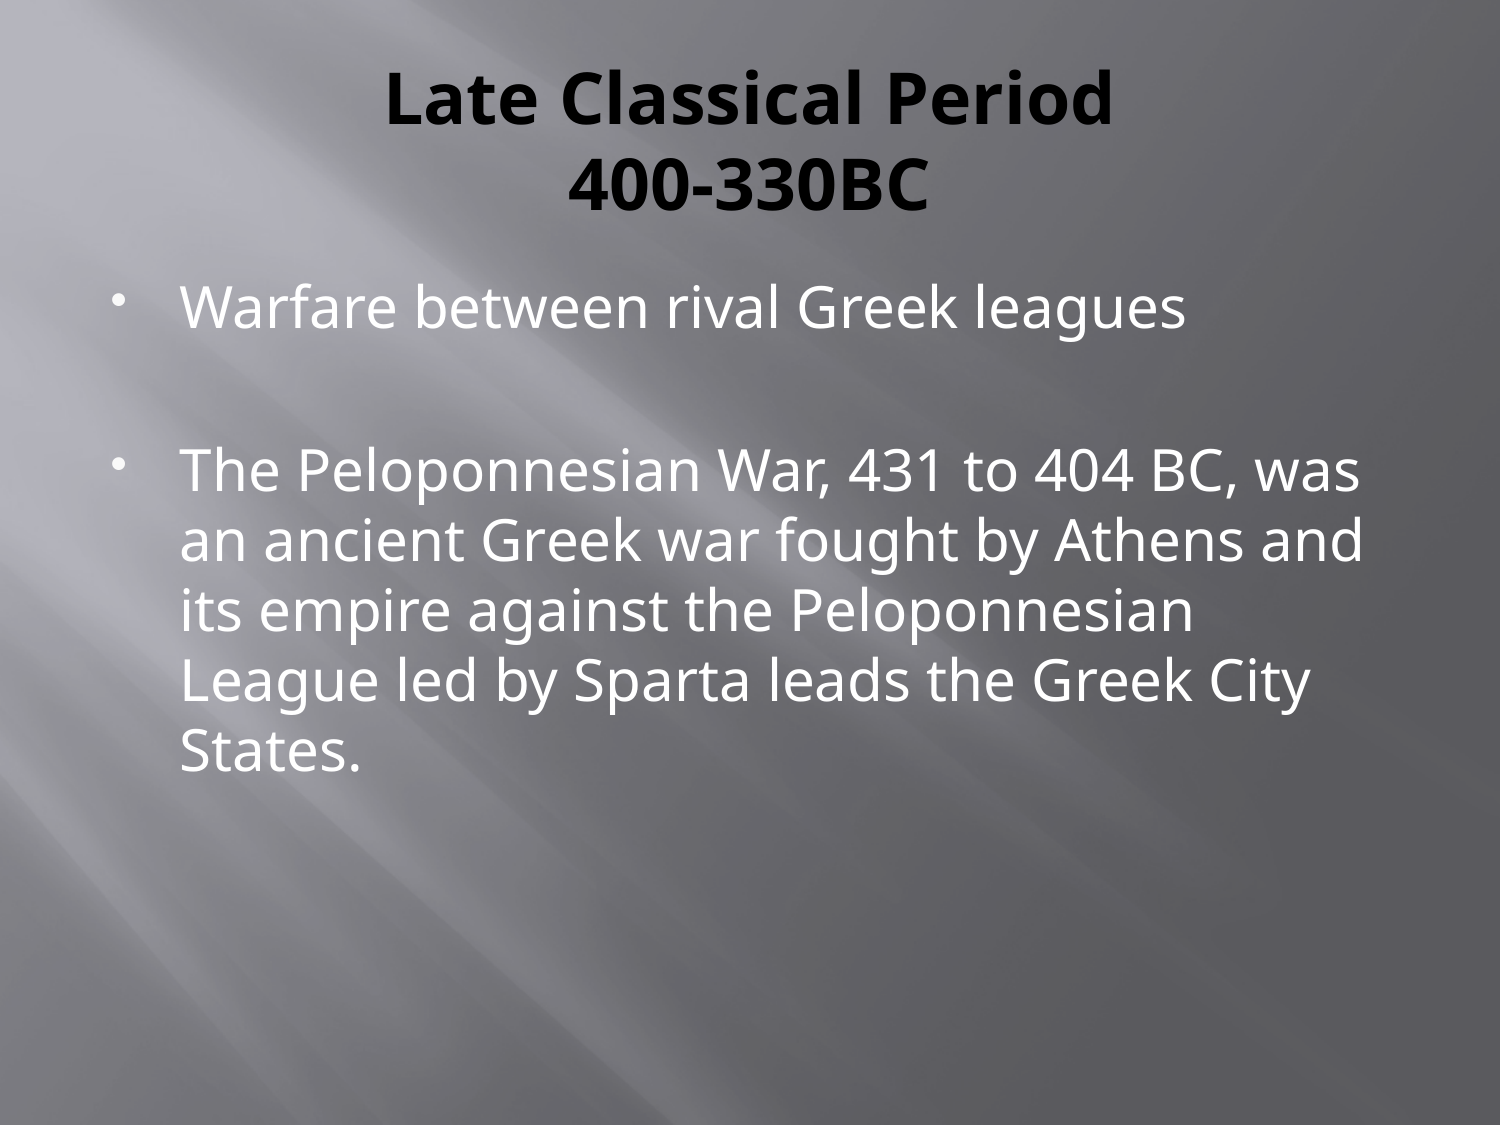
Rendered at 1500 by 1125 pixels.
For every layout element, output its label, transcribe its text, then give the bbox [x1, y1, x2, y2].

list Warfare between rival Greek leagues The Peloponnesian War, 431 to 404 BC, was an ancient Greek war fought by Athens and its empire against the Peloponnesian League led by Sparta leads the Greek City States. [75, 262, 1425, 1035]
title Late Classical Period 400-330BC [75, 45, 1425, 233]
